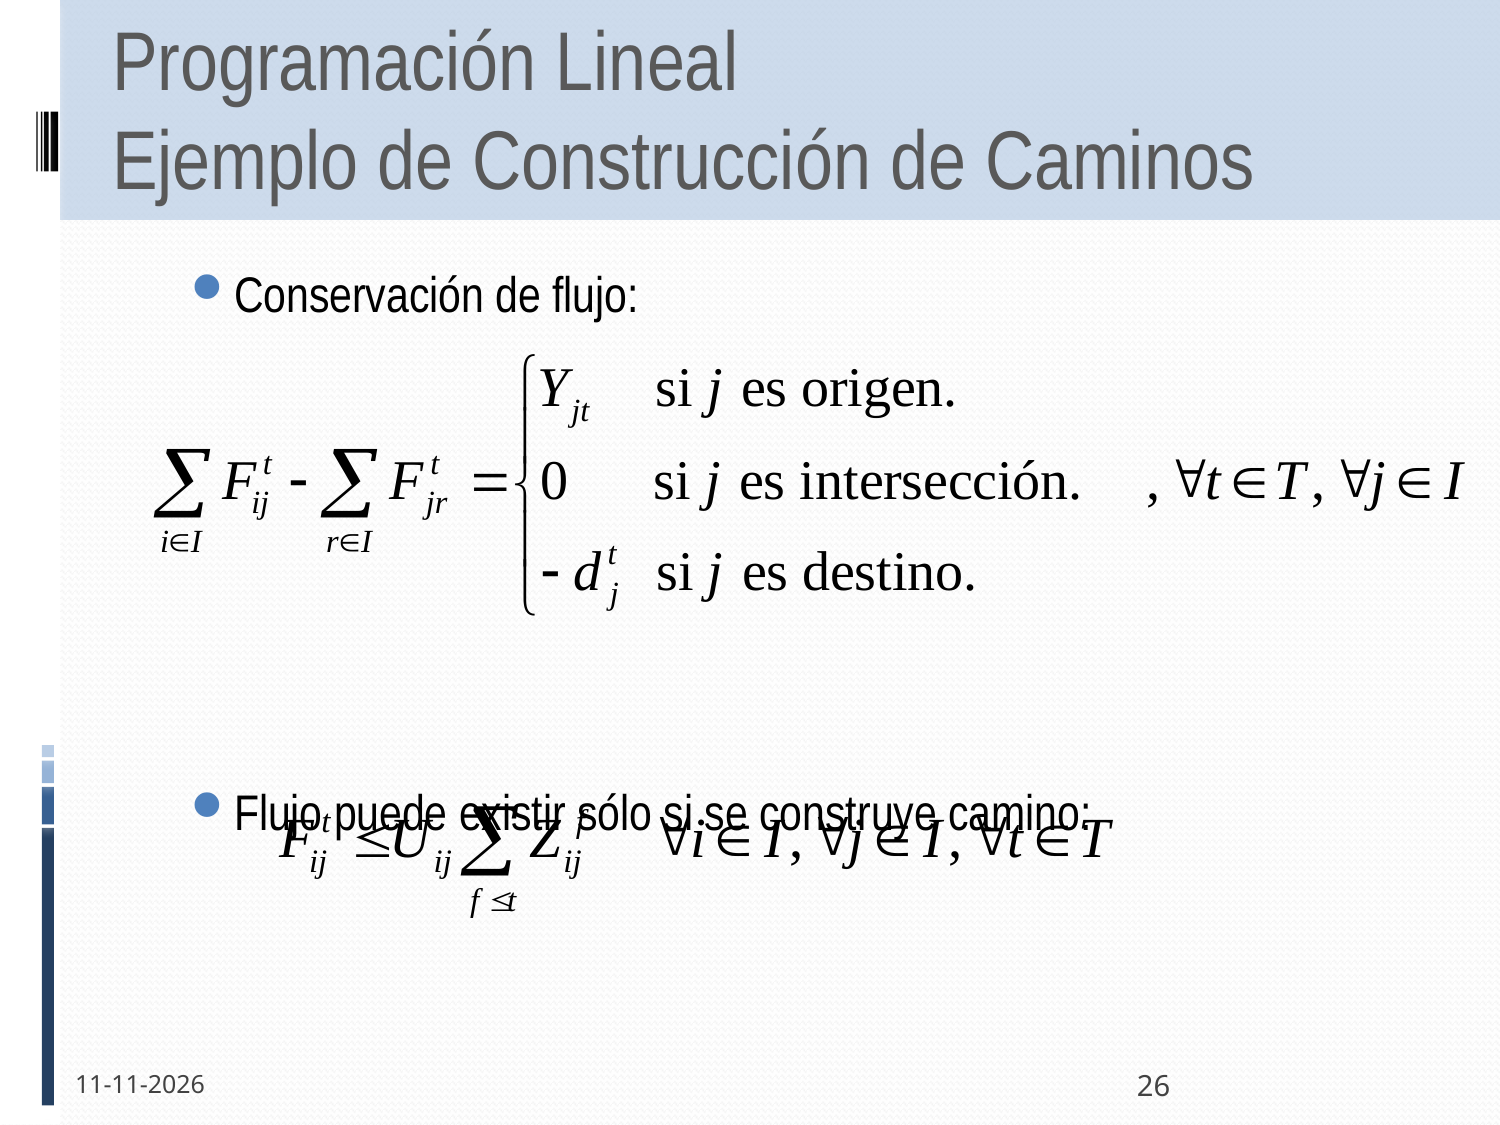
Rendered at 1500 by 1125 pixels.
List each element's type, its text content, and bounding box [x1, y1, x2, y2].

list Conservación de flujo: Flujo puede existir sólo si se construye camino: [111, 255, 1436, 1038]
title Programación Lineal Ejemplo de Construcción de Caminos [111, 18, 1436, 207]
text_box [145, 344, 1480, 626]
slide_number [75, 1042, 243, 1103]
table_cell 0.30 [139, 347, 1436, 636]
table_cell 0.30 [263, 798, 1134, 939]
slide_number 26 [1045, 1046, 1171, 1107]
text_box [269, 796, 1129, 929]
